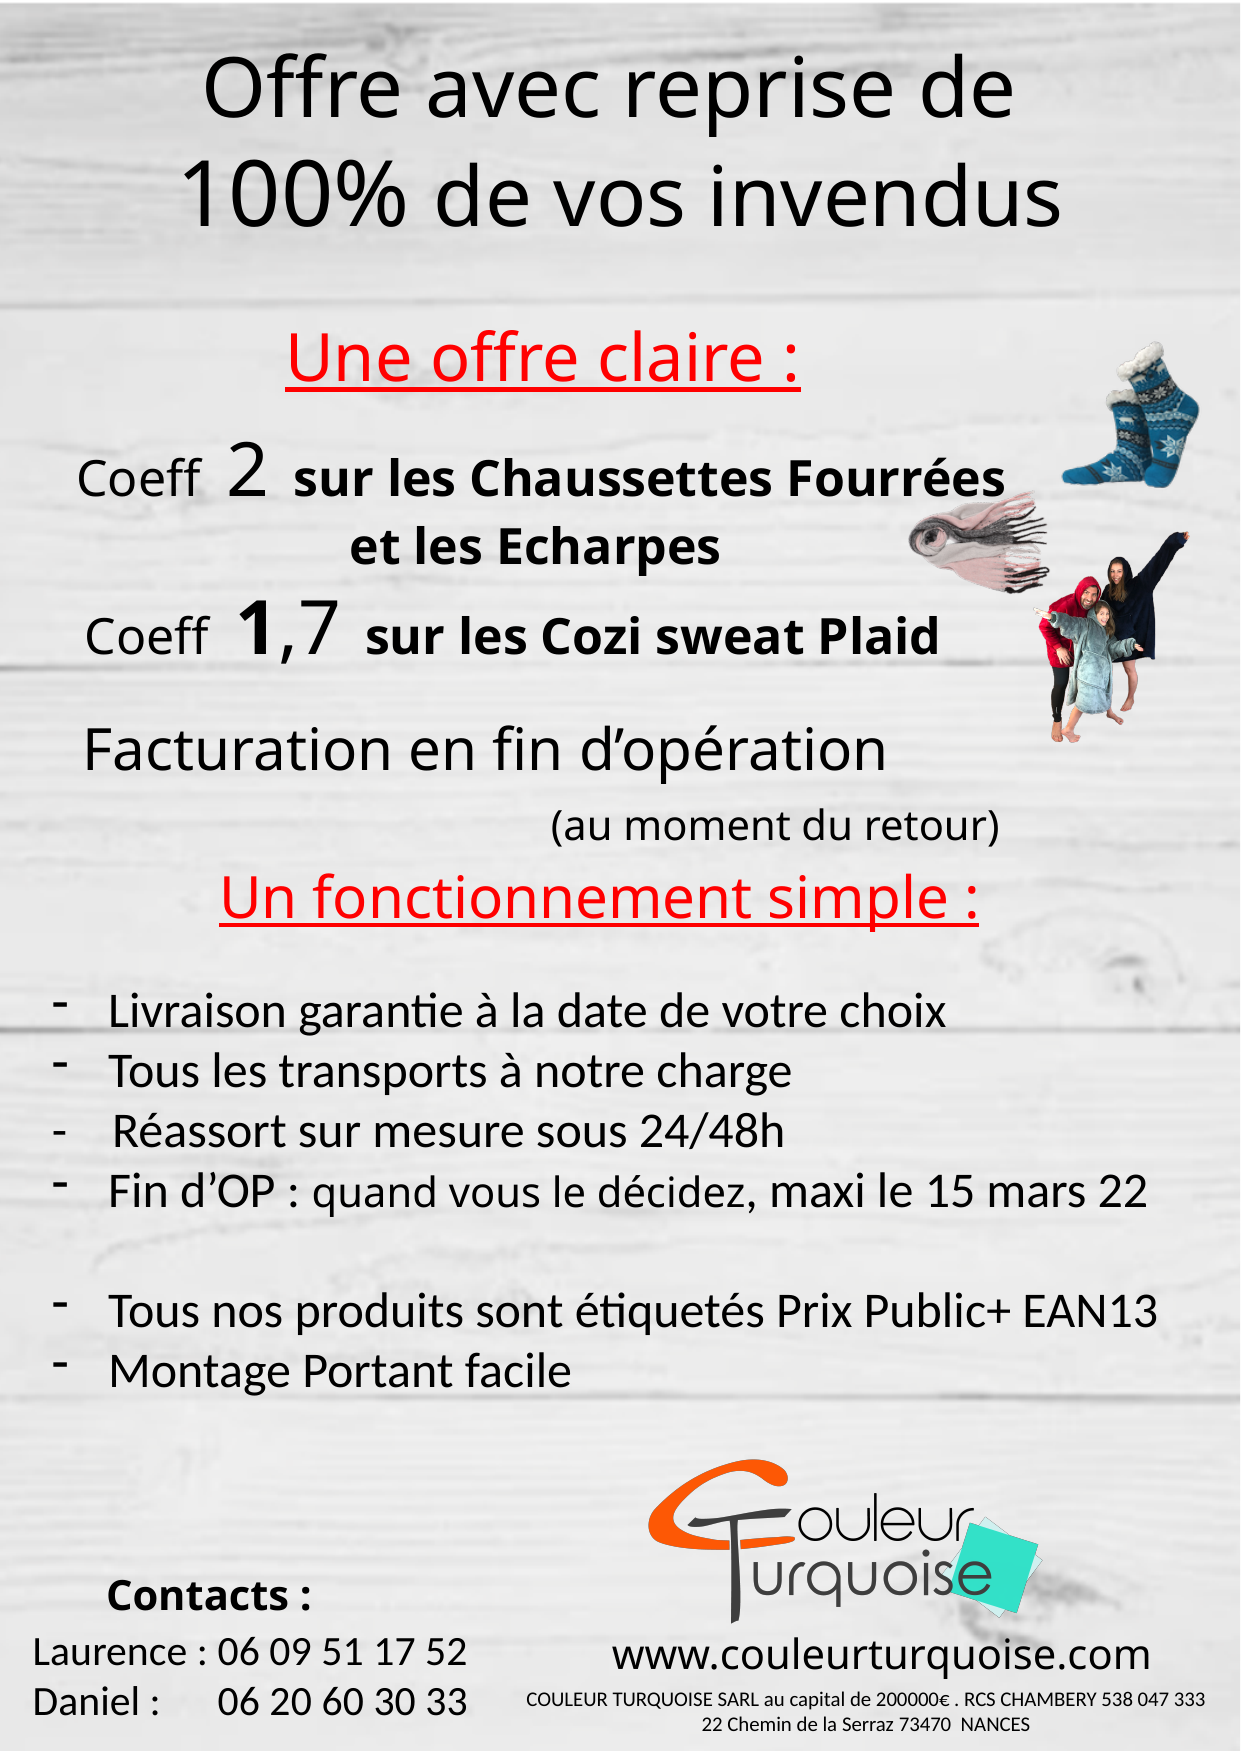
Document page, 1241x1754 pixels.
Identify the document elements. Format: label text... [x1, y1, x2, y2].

text_box Offre avec reprise de 100% de vos invendus [139, 27, 1080, 250]
text_box Laurence : 06 09 51 17 52 Daniel : 06 20 60 30 33 [17, 1616, 484, 1732]
text_box COULEUR TURQUOISE SARL au capital de 200000€ . RCS CHAMBERY 538 047 333 22 Chemin de la Serraz 73470 NANCES [260, 1678, 1241, 1744]
text_box www.couleurturquoise.com [596, 1620, 1167, 1685]
picture [0, 4, 1241, 1749]
text_box Contacts : [80, 1561, 327, 1616]
